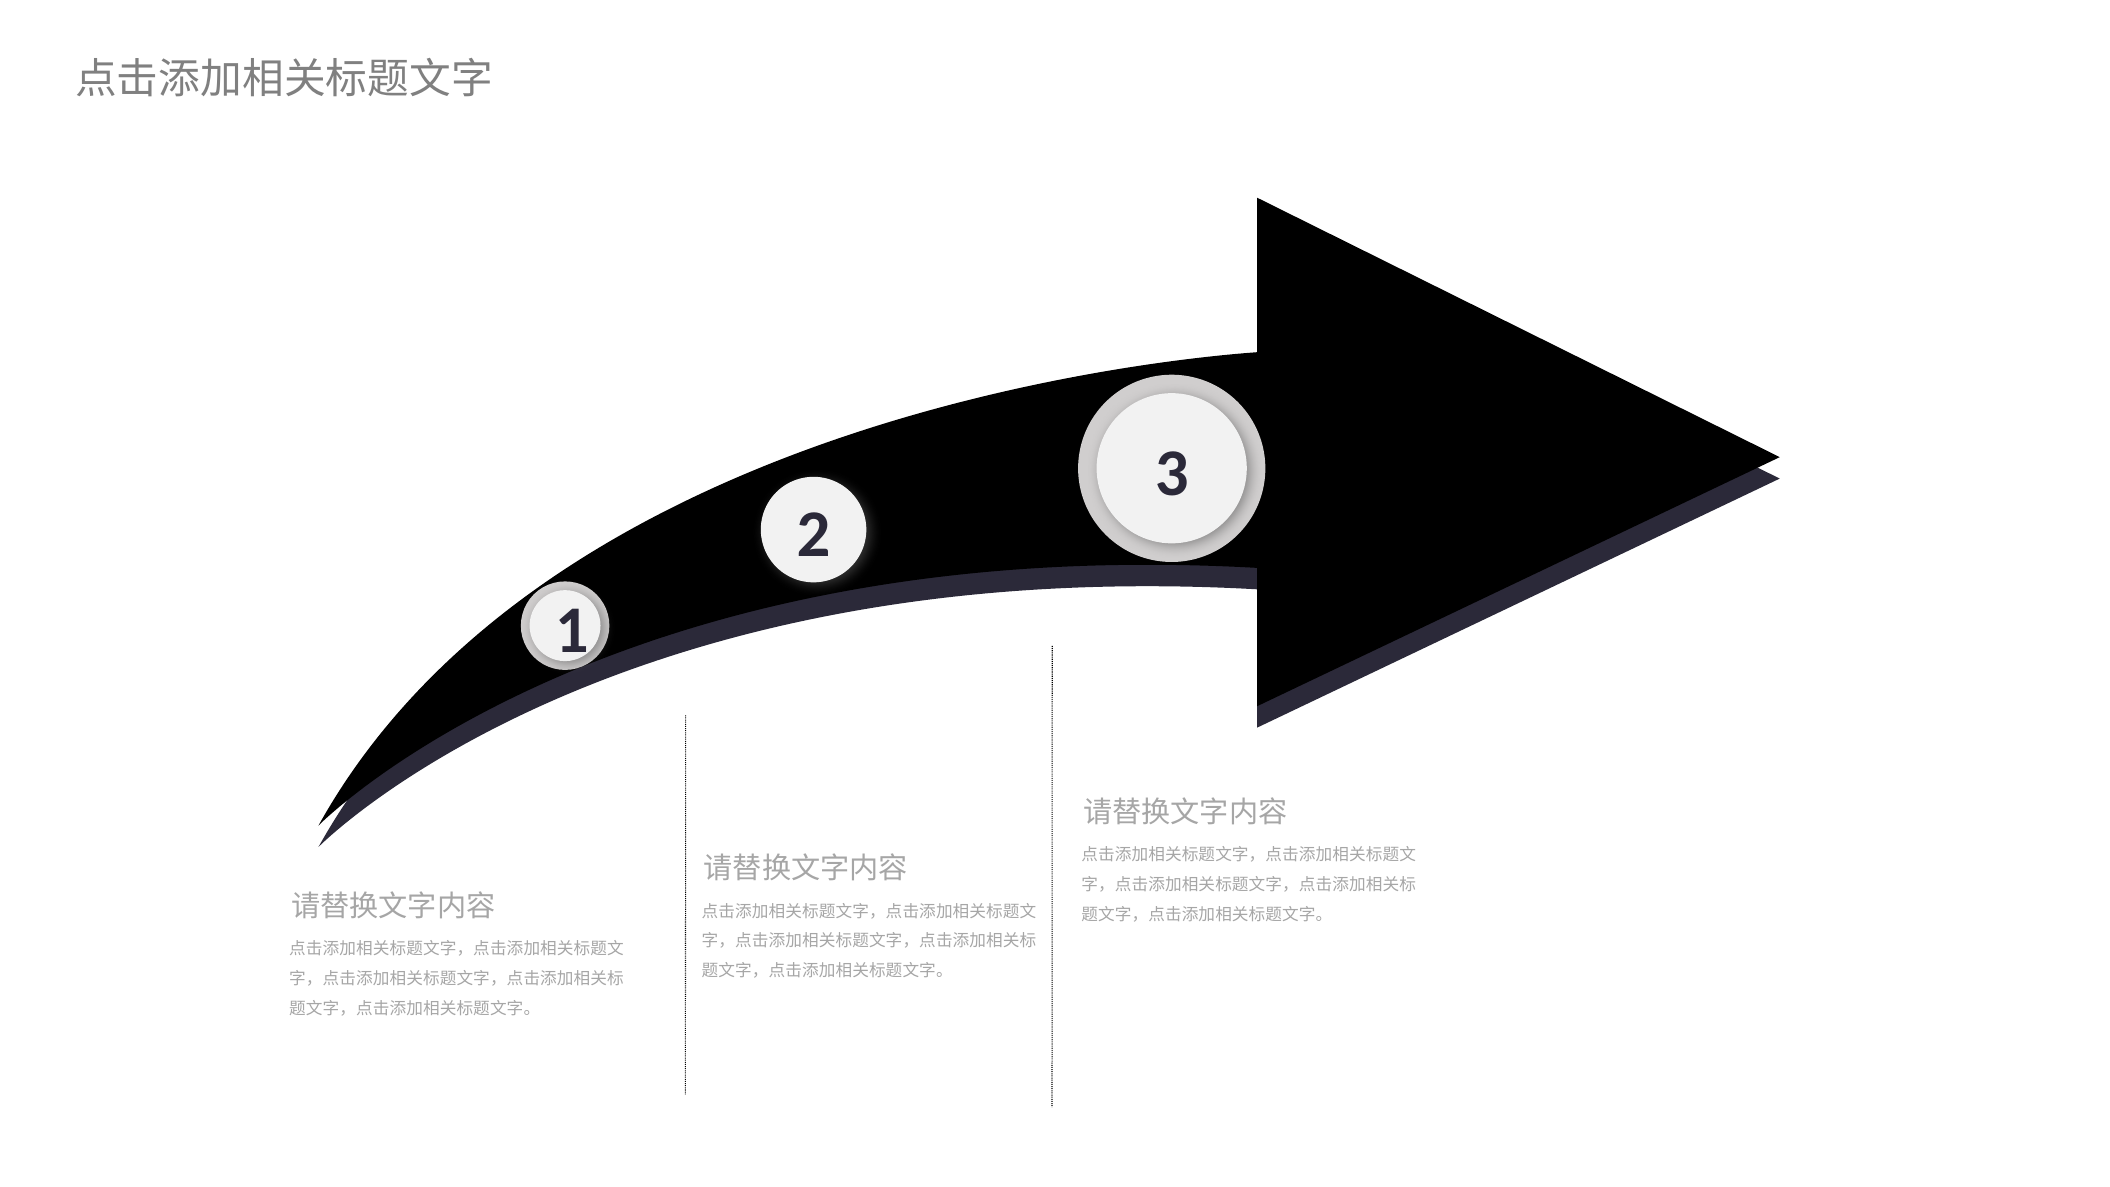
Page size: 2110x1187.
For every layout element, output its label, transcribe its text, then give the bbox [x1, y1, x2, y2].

text_box 请替换文字内容 [275, 871, 674, 930]
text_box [747, 463, 880, 596]
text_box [520, 581, 610, 670]
text_box 点击添加相关标题文字，点击添加相关标题文字，点击添加相关标题文字，点击添加相关标题文字，点击添加相关标题文字。 [275, 930, 653, 1025]
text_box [318, 197, 1780, 847]
text_box 点击添加相关标题文字，点击添加相关标题文字，点击添加相关标题文字，点击添加相关标题文字，点击添加相关标题文字。 [687, 892, 1066, 988]
text_box 请替换文字内容 [687, 847, 1067, 892]
text_box 点击添加相关标题文字 [59, 44, 563, 107]
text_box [1078, 374, 1266, 562]
text_box 点击添加相关标题文字，点击添加相关标题文字，点击添加相关标题文字，点击添加相关标题文字，点击添加相关标题文字。 [1067, 847, 1446, 932]
